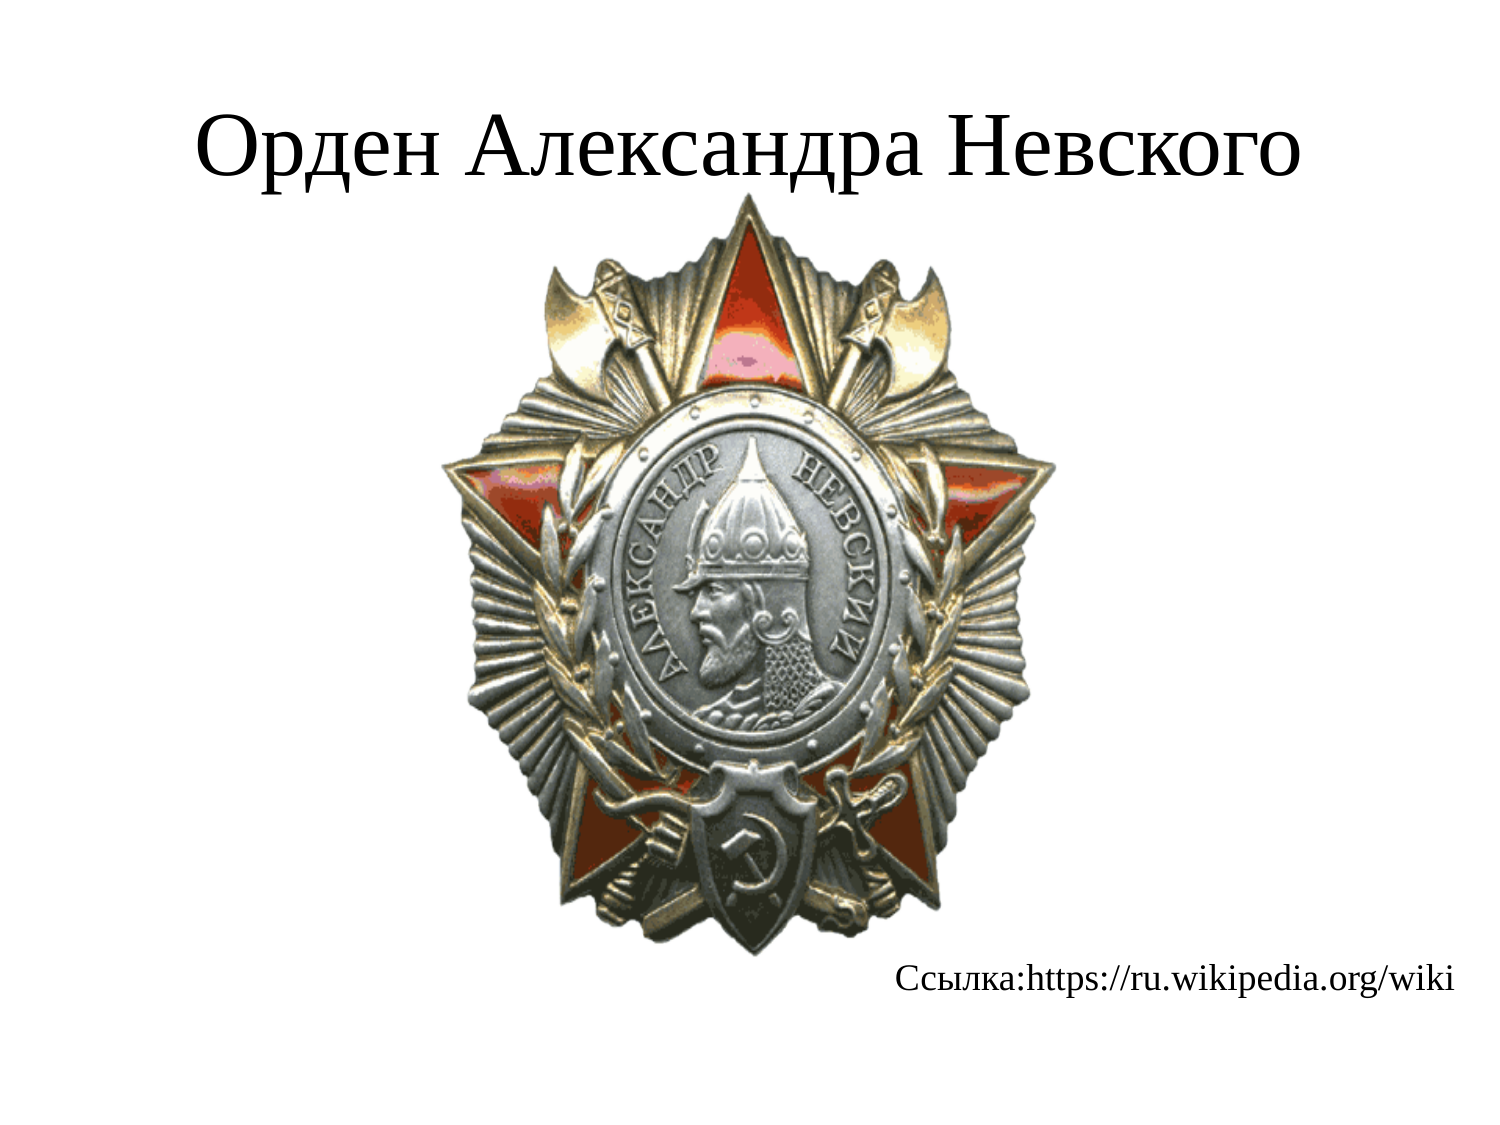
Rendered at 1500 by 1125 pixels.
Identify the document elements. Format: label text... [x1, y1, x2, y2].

text_box Ссылка:https://ru.wikipedia.org/wiki [375, 810, 1471, 1006]
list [437, 184, 1063, 964]
title Орден Александра Невского [75, 45, 1425, 233]
